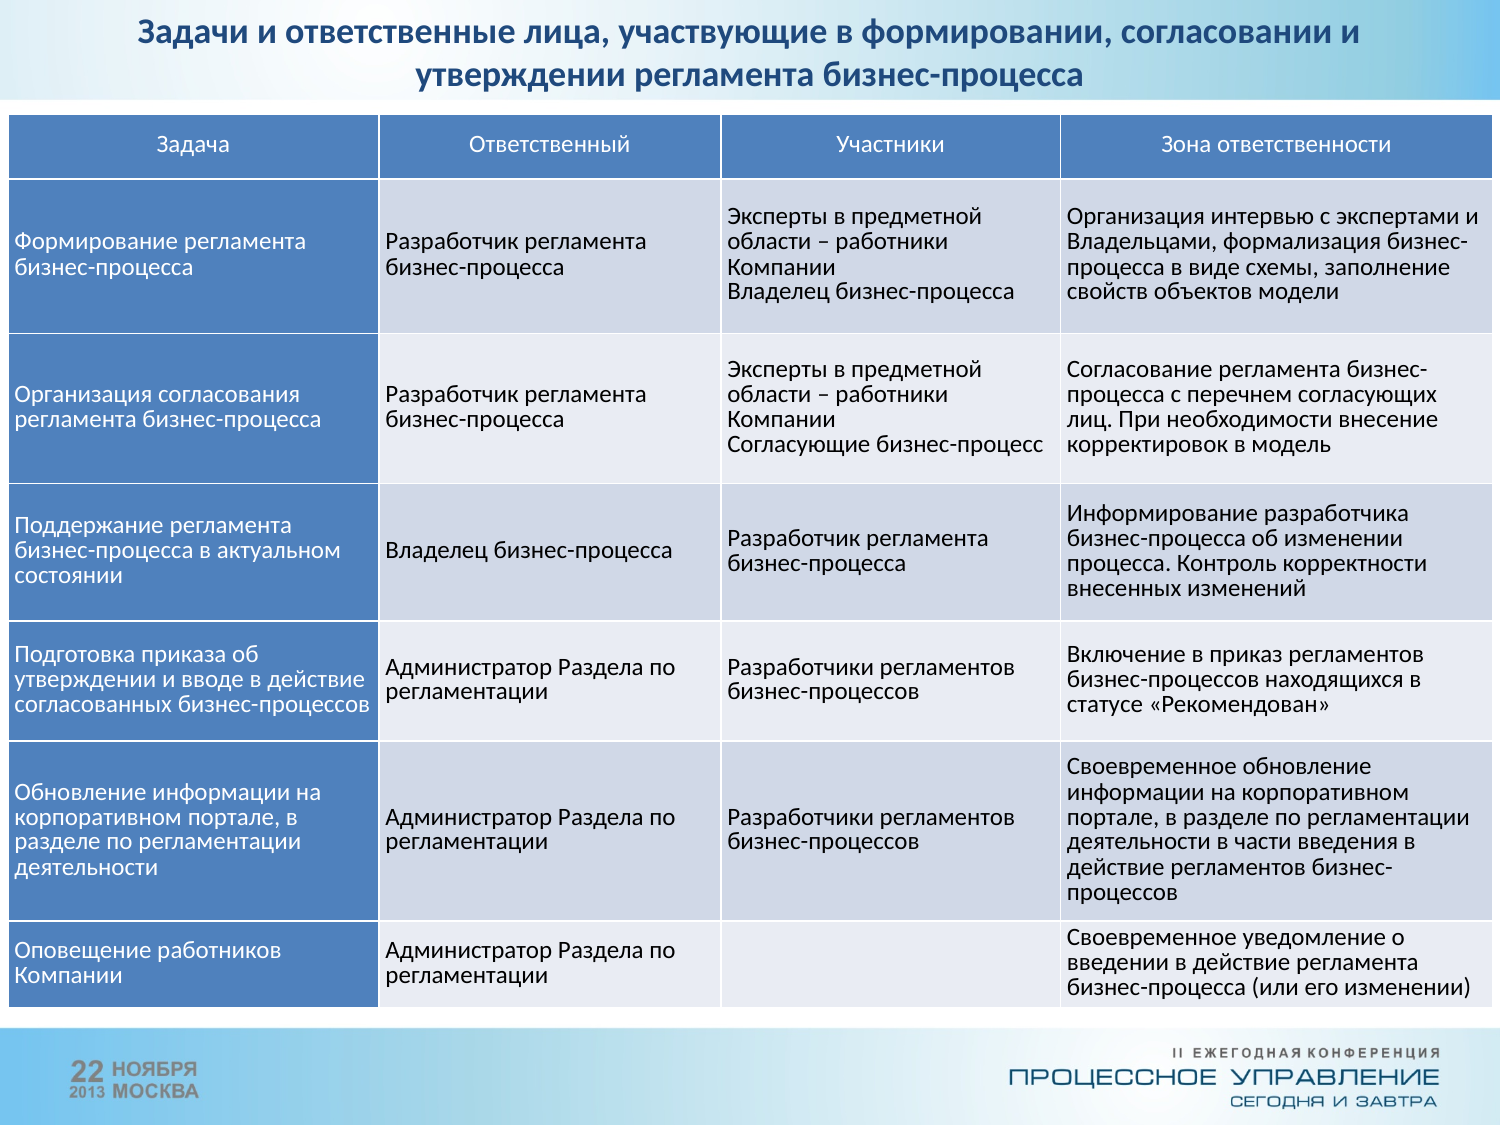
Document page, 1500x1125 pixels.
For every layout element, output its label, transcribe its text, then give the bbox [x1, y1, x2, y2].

table_cell Подготовка приказа об утверждении и вводе в действие согласованных бизнес-процессов [9, 622, 378, 740]
table_cell Поддержание регламента бизнес-процесса в актуальном состоянии [9, 484, 378, 620]
table_cell Согласование регламента бизнес-процесса с перечнем согласующих лиц. При необходимости внесение корректировок в модель [1061, 334, 1492, 483]
table_cell Формирование регламента бизнес-процесса [9, 180, 378, 333]
table_cell Разработчик регламента бизнес-процесса [380, 180, 720, 333]
table_cell Эксперты в предметной области – работники Компании Владелец бизнес-процесса [722, 180, 1060, 333]
table_cell Администратор Раздела по регламентации [380, 742, 720, 920]
table_cell Разработчик регламента бизнес-процесса [380, 334, 720, 483]
table_cell Организация согласования регламента бизнес-процесса [9, 334, 378, 483]
table_header Зона ответственности [1061, 115, 1492, 178]
table_cell [722, 922, 1060, 1007]
table_header Задача [9, 115, 378, 178]
table_cell Своевременное обновление информации на корпоративном портале, в разделе по регламентации деятельности в части введения в действие регламентов бизнес-процессов [1061, 742, 1492, 920]
table_cell Разработчики регламентов бизнес-процессов [722, 742, 1060, 920]
table_cell Эксперты в предметной области – работники Компании Согласующие бизнес-процесс [722, 334, 1060, 483]
table_cell Обновление информации на корпоративном портале, в разделе по регламентации деятельности [9, 742, 378, 920]
table_cell Разработчики регламентов бизнес-процессов [722, 622, 1060, 740]
table_cell Оповещение работников Компании [9, 922, 378, 1007]
table_header Участники [722, 115, 1060, 178]
table_cell Разработчик регламента бизнес-процесса [722, 484, 1060, 620]
table_cell Организация интервью с экспертами и Владельцами, формализация бизнес-процесса в виде схемы, заполнение свойств объектов модели [1061, 180, 1492, 333]
picture [0, 0, 1500, 1125]
table_cell Владелец бизнес-процесса [380, 484, 720, 620]
table_header Ответственный [380, 115, 720, 178]
table_cell Включение в приказ регламентов бизнес-процессов находящихся в статусе «Рекомендован» [1061, 622, 1492, 740]
table_cell Информирование разработчика бизнес-процесса об изменении процесса. Контроль корректности внесенных изменений [1061, 484, 1492, 620]
table_cell Администратор Раздела по регламентации [380, 622, 720, 740]
list Задачи и ответственные лица, участвующие в формировании, согласовании и утверждении регламента бизнес-процесса [29, 0, 1471, 102]
table_cell Администратор Раздела по регламентации [380, 922, 720, 1007]
table_cell Своевременное уведомление о введении в действие регламента бизнес-процесса (или его изменении) [1061, 922, 1492, 1007]
